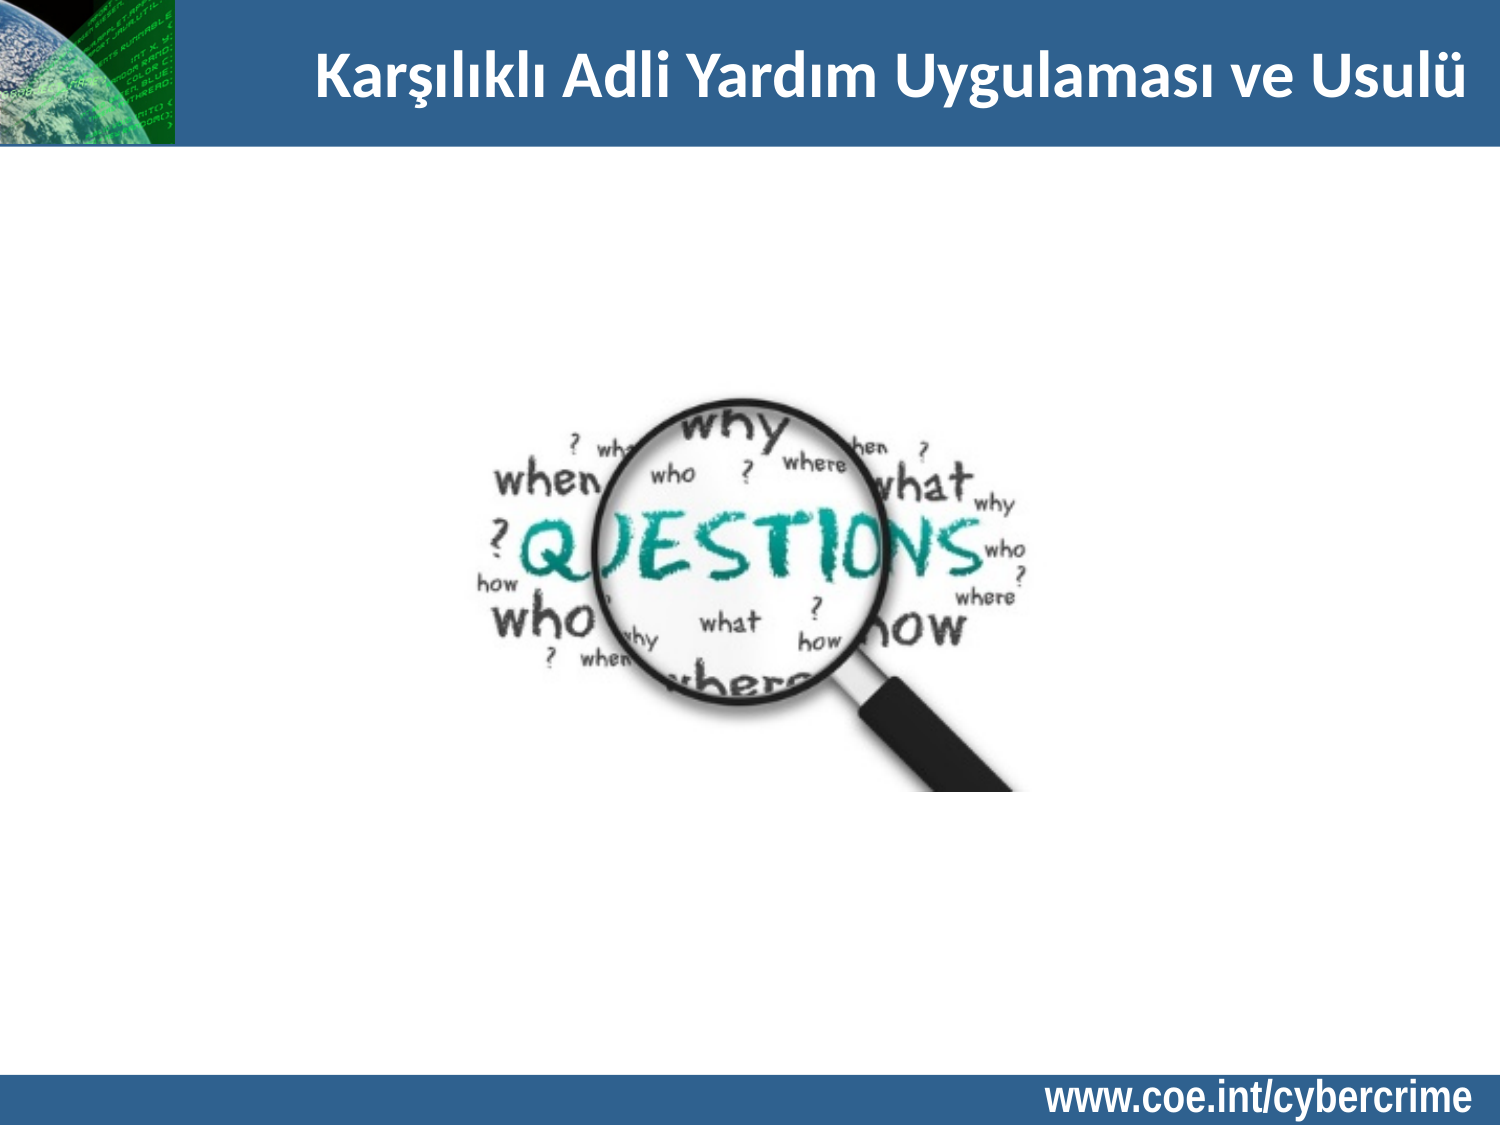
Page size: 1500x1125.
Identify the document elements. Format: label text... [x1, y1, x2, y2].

text_box Karşılıklı Adli Yardım Uygulaması ve Usulü [177, 0, 1500, 149]
picture [443, 332, 1057, 793]
text_box [0, 1073, 1030, 1125]
text_box www.coe.int/cybercrime [1030, 1059, 1500, 1125]
picture [0, 0, 175, 144]
